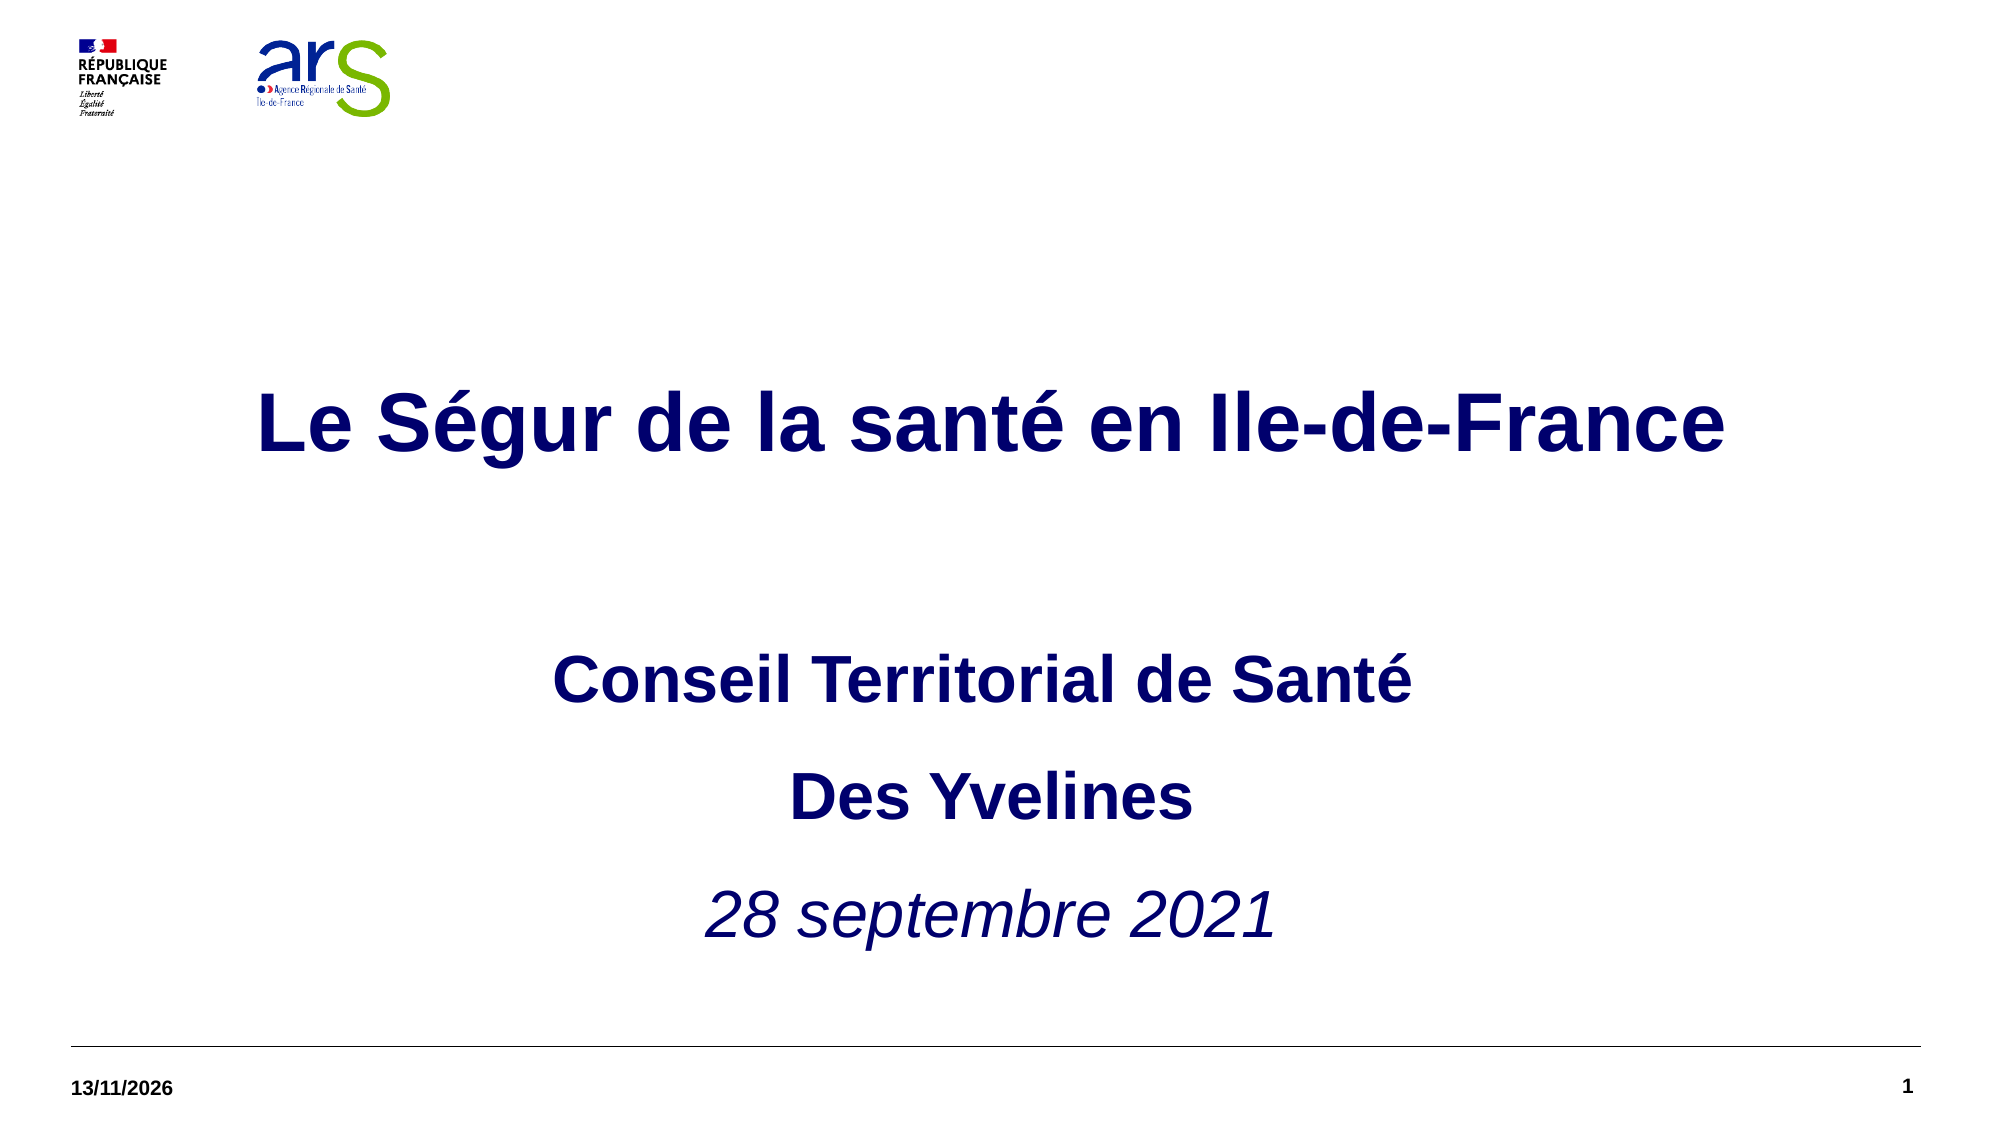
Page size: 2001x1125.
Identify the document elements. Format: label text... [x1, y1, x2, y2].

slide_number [70, 1049, 336, 1125]
list Le Ségur de la santé en Ile-de-France Conseil Territorial de Santé Des Yvelines 28 septembre 2021 [70, 246, 1914, 1050]
picture [63, 23, 182, 142]
picture [256, 40, 390, 117]
slide_number 1 [1618, 1050, 1914, 1125]
